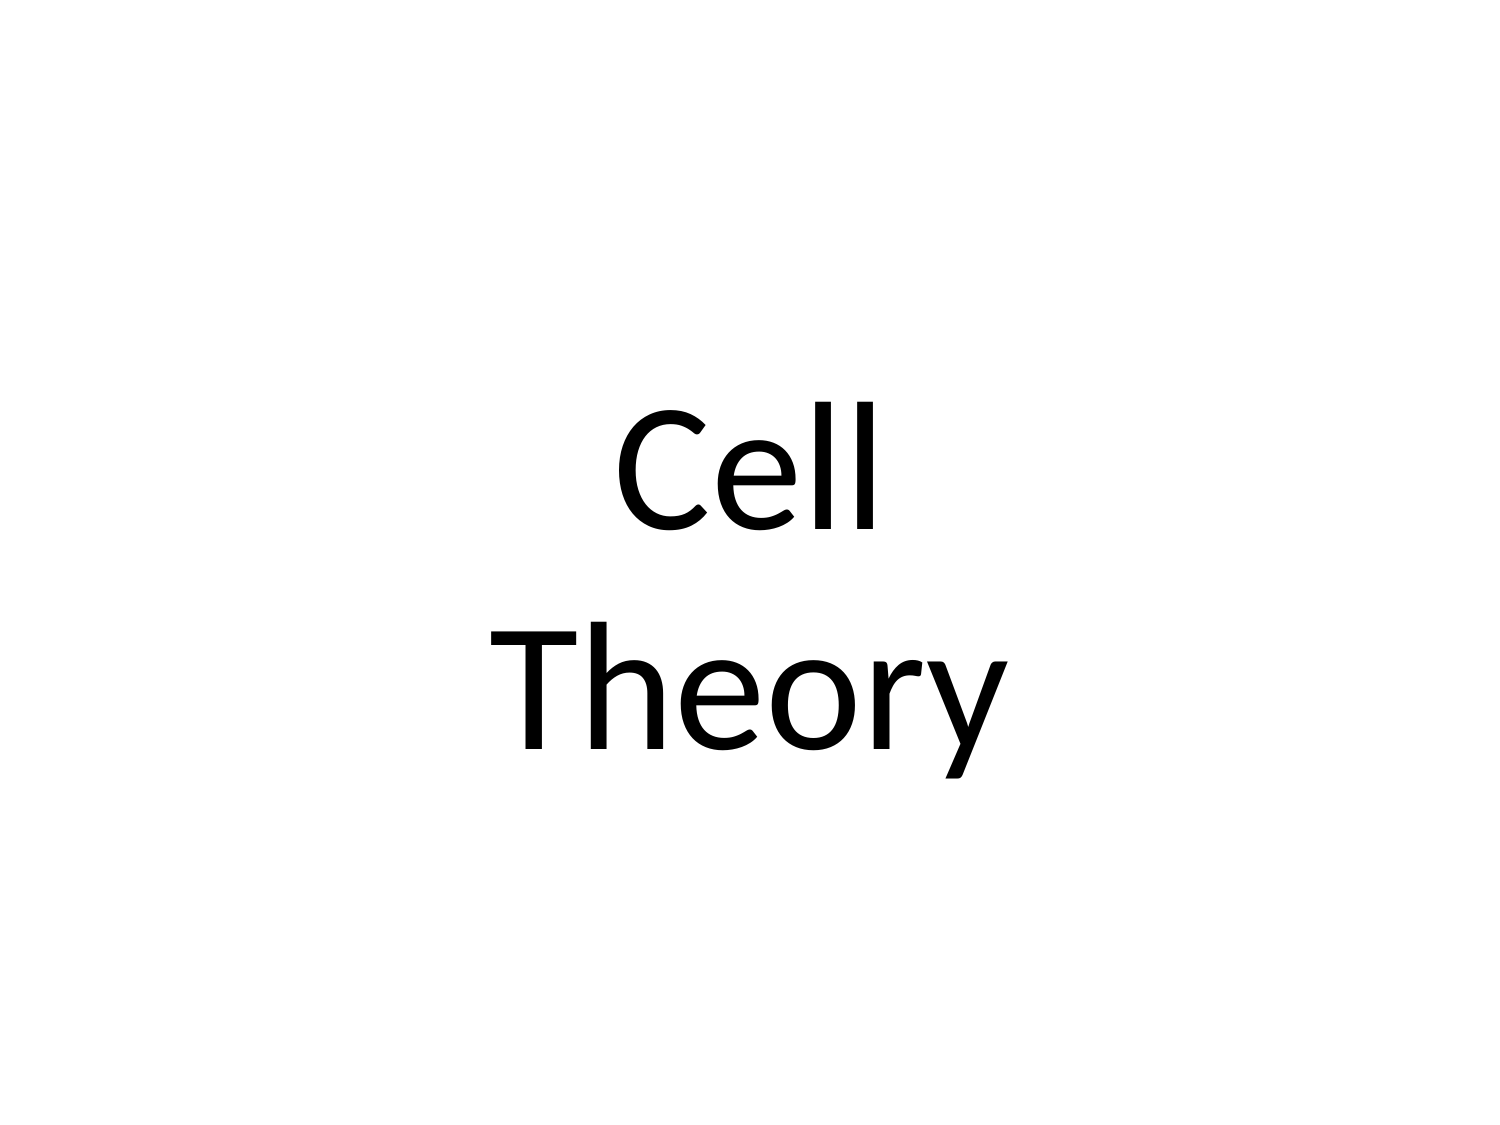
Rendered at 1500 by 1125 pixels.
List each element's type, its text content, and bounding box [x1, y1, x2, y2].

title Cell Theory [75, 45, 1425, 1088]
